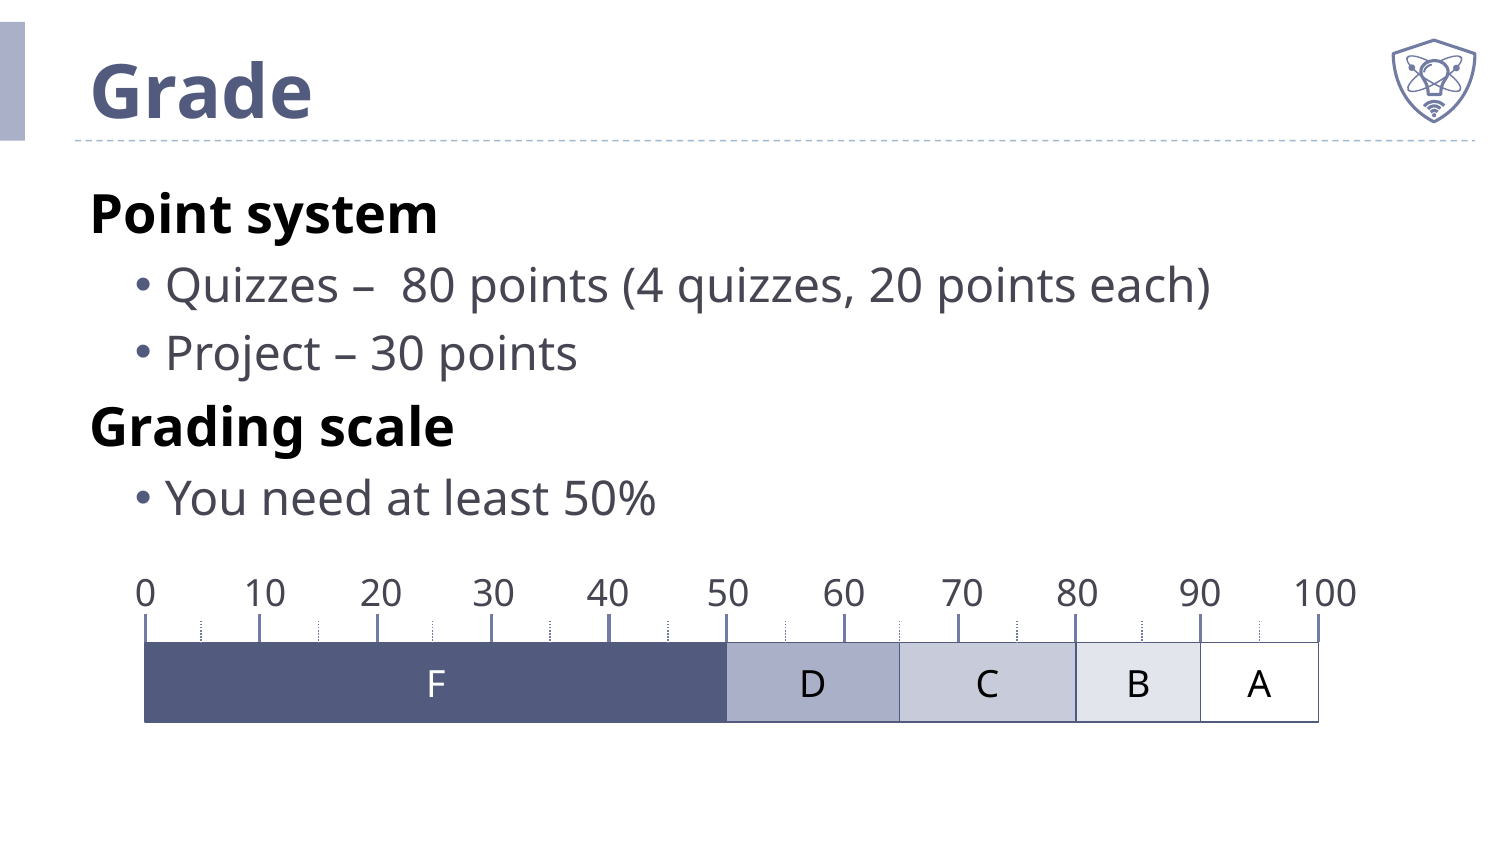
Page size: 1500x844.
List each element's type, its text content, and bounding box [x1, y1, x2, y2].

list Point system Quizzes – 80 points (4 quizzes, 20 points each) Project – 30 points Grading scale You need at least 50% [75, 171, 1475, 835]
title Grade [75, 18, 1475, 141]
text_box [119, 560, 1424, 723]
